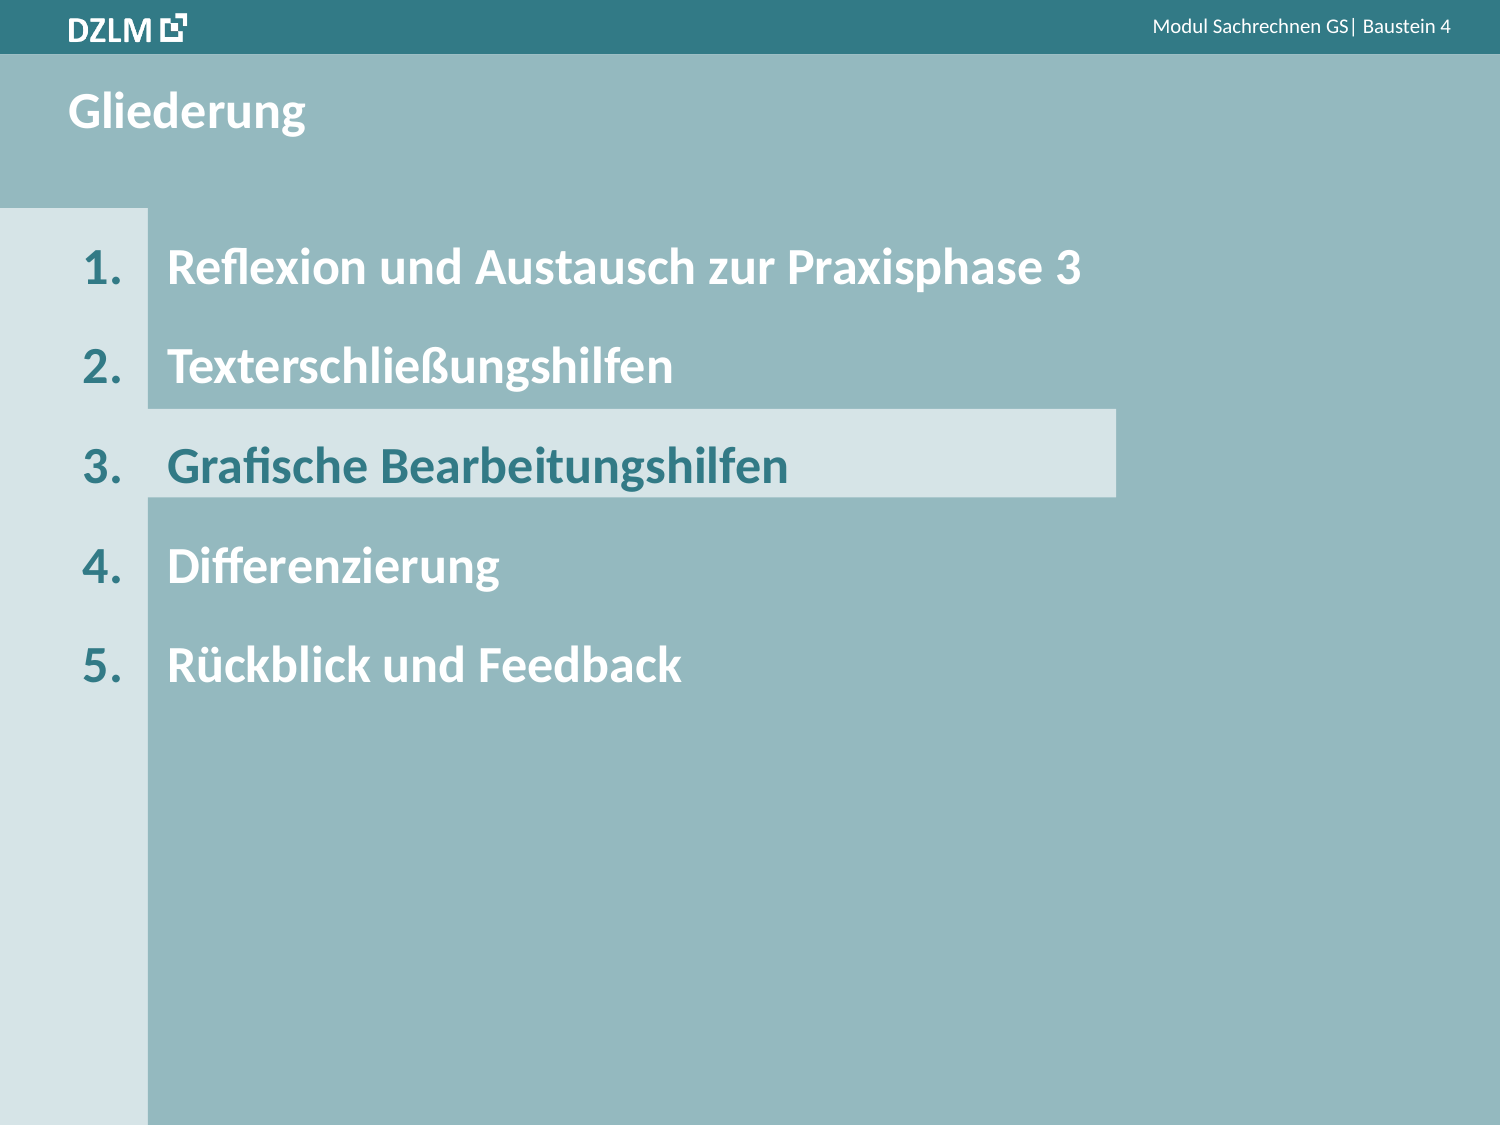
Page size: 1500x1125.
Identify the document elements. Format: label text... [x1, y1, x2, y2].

text_box [0, 208, 148, 1125]
title Gliederung [53, 68, 1436, 149]
list Reflexion und Austausch zur Praxisphase 3 Texterschließungshilfen Grafische Bearbeitungshilfen Differenzierung Rückblick und Feedback [64, 219, 1448, 646]
